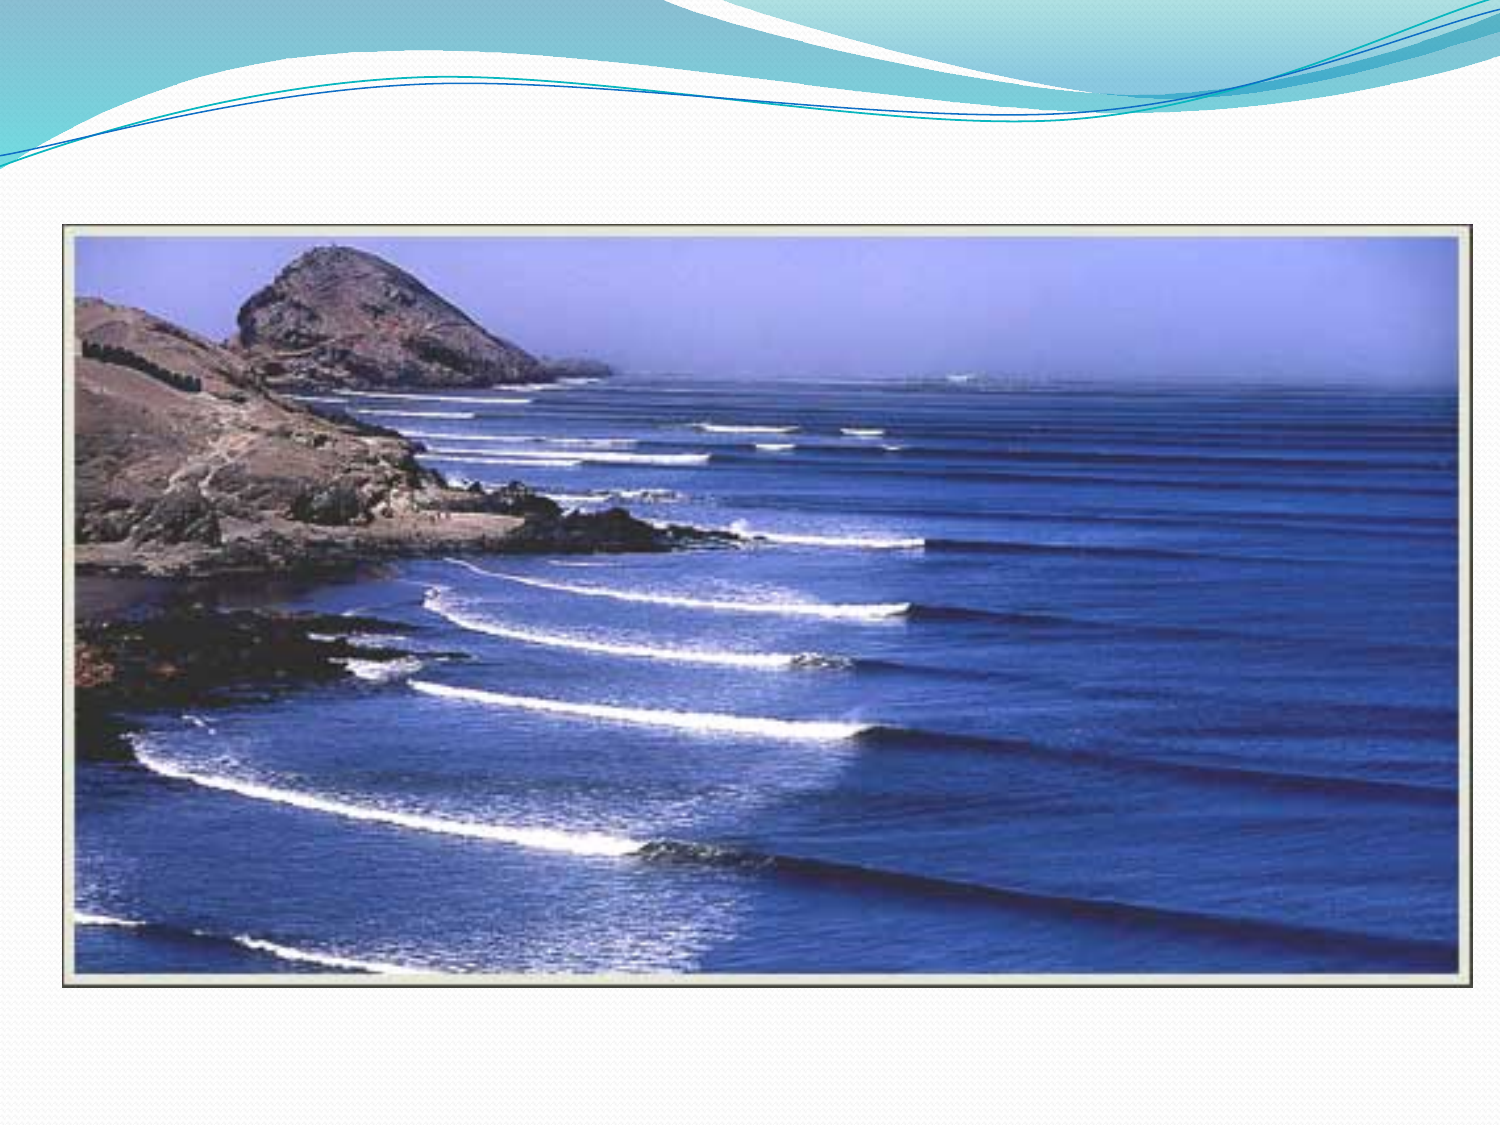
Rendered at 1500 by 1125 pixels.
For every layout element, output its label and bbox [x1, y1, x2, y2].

picture [62, 224, 1474, 988]
